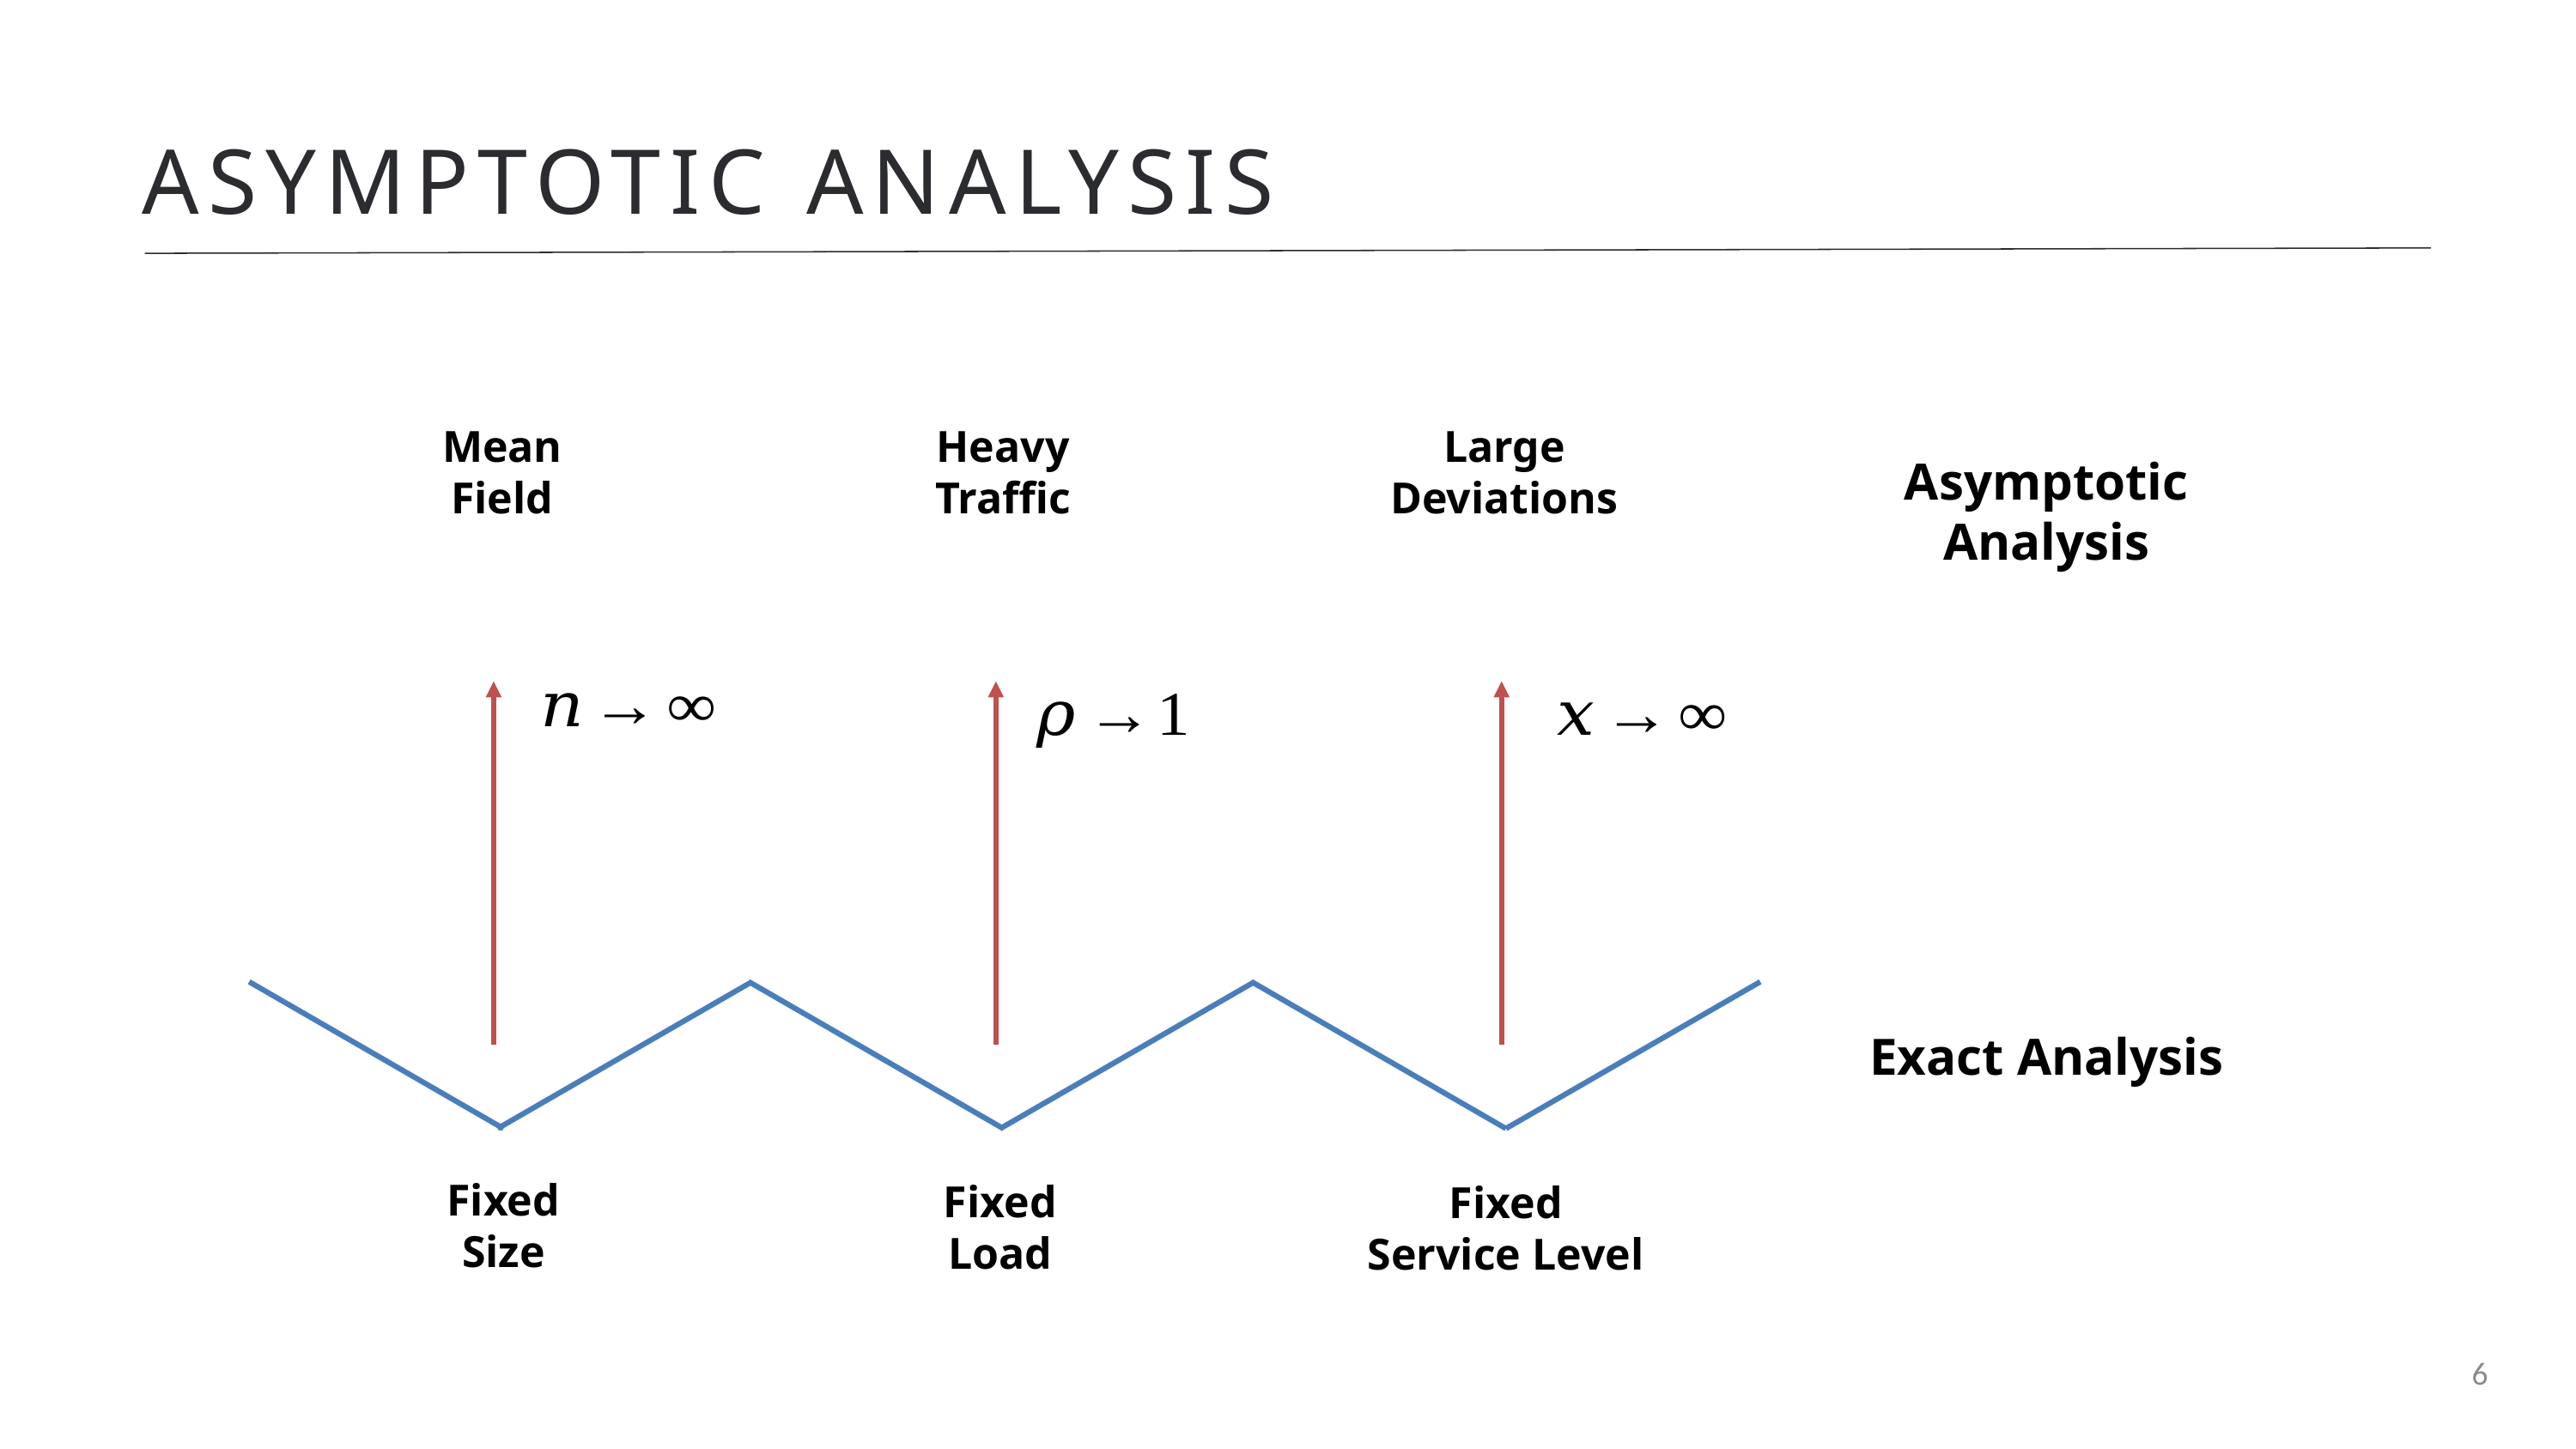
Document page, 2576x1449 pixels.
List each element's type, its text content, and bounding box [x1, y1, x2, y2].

text_box ASYMPTOTIC ANALYSIS [142, 106, 2576, 233]
text_box Asymptotic Analysis [1802, 443, 2290, 577]
text_box Mean Field [318, 413, 687, 487]
text_box Large Deviations [1320, 413, 1689, 487]
text_box Exact Analysis [1802, 1018, 2290, 1091]
text_box Fixed Service Level [1321, 1169, 1691, 1285]
text_box Fixed Size [319, 1166, 688, 1282]
slide_number 6 [2200, 1346, 2501, 1398]
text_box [244, 488, 1757, 636]
text_box Fixed Load [885, 1168, 1115, 1284]
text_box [248, 981, 1761, 1129]
text_box Heavy Traffic [819, 413, 1188, 487]
